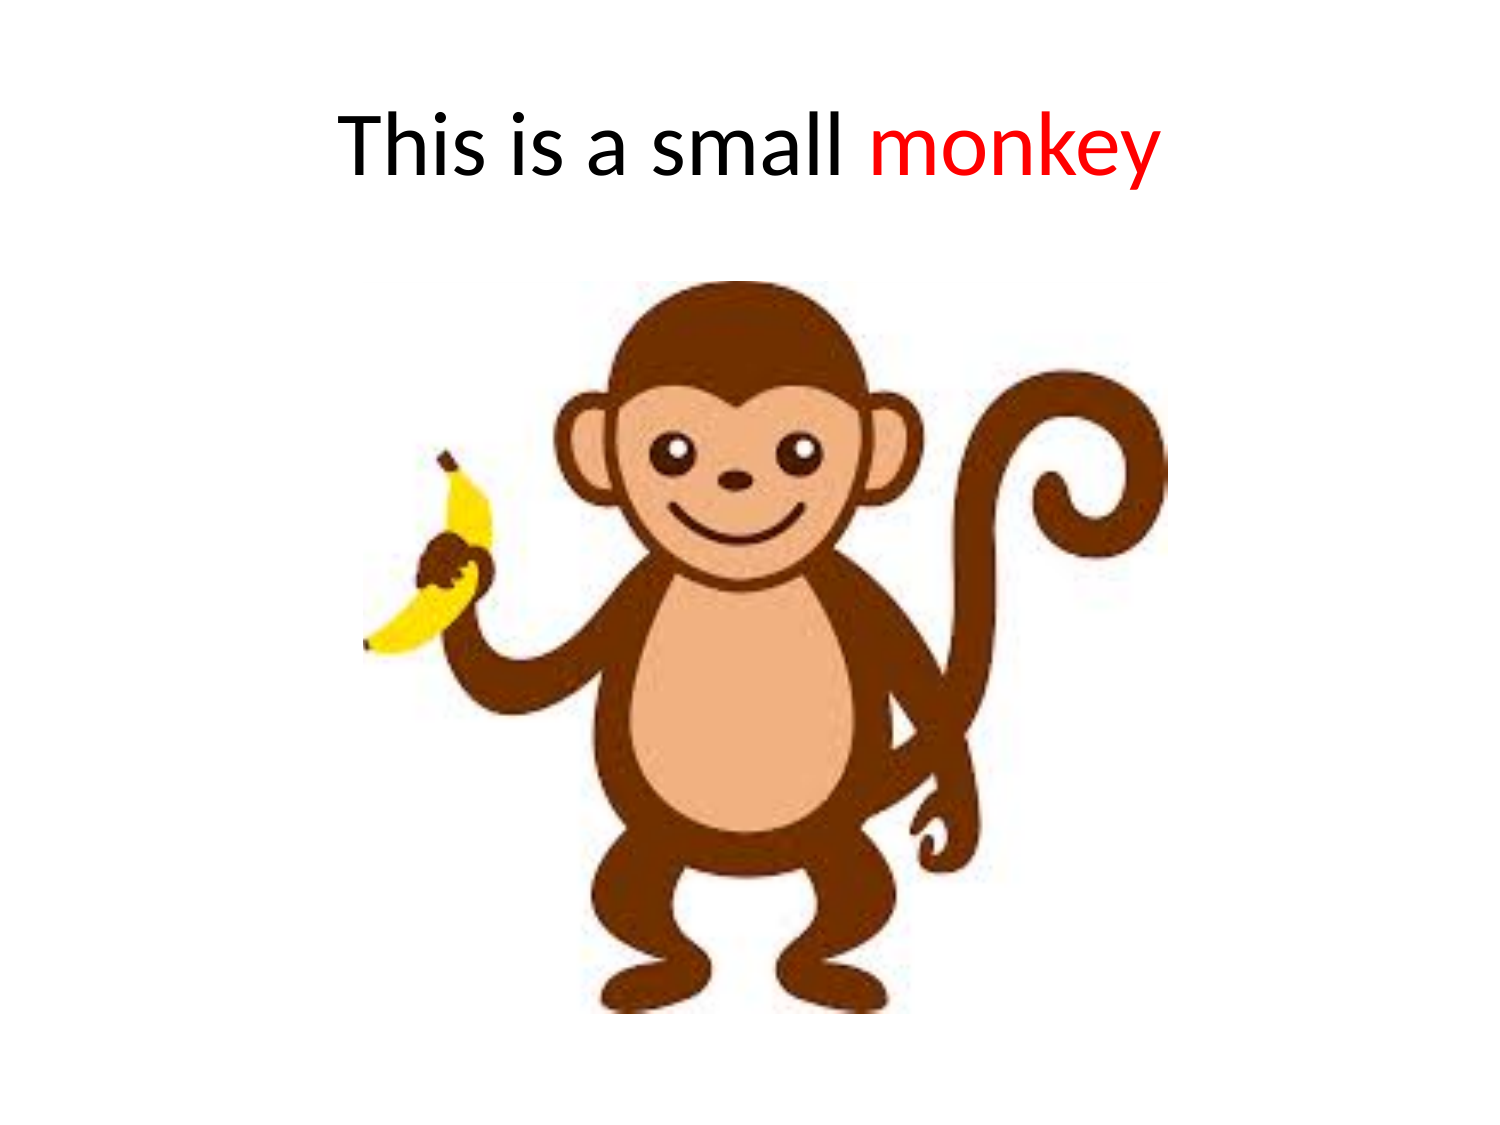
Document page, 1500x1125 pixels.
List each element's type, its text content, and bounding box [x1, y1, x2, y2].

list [362, 280, 1169, 1015]
title This is a small monkey [75, 45, 1425, 233]
